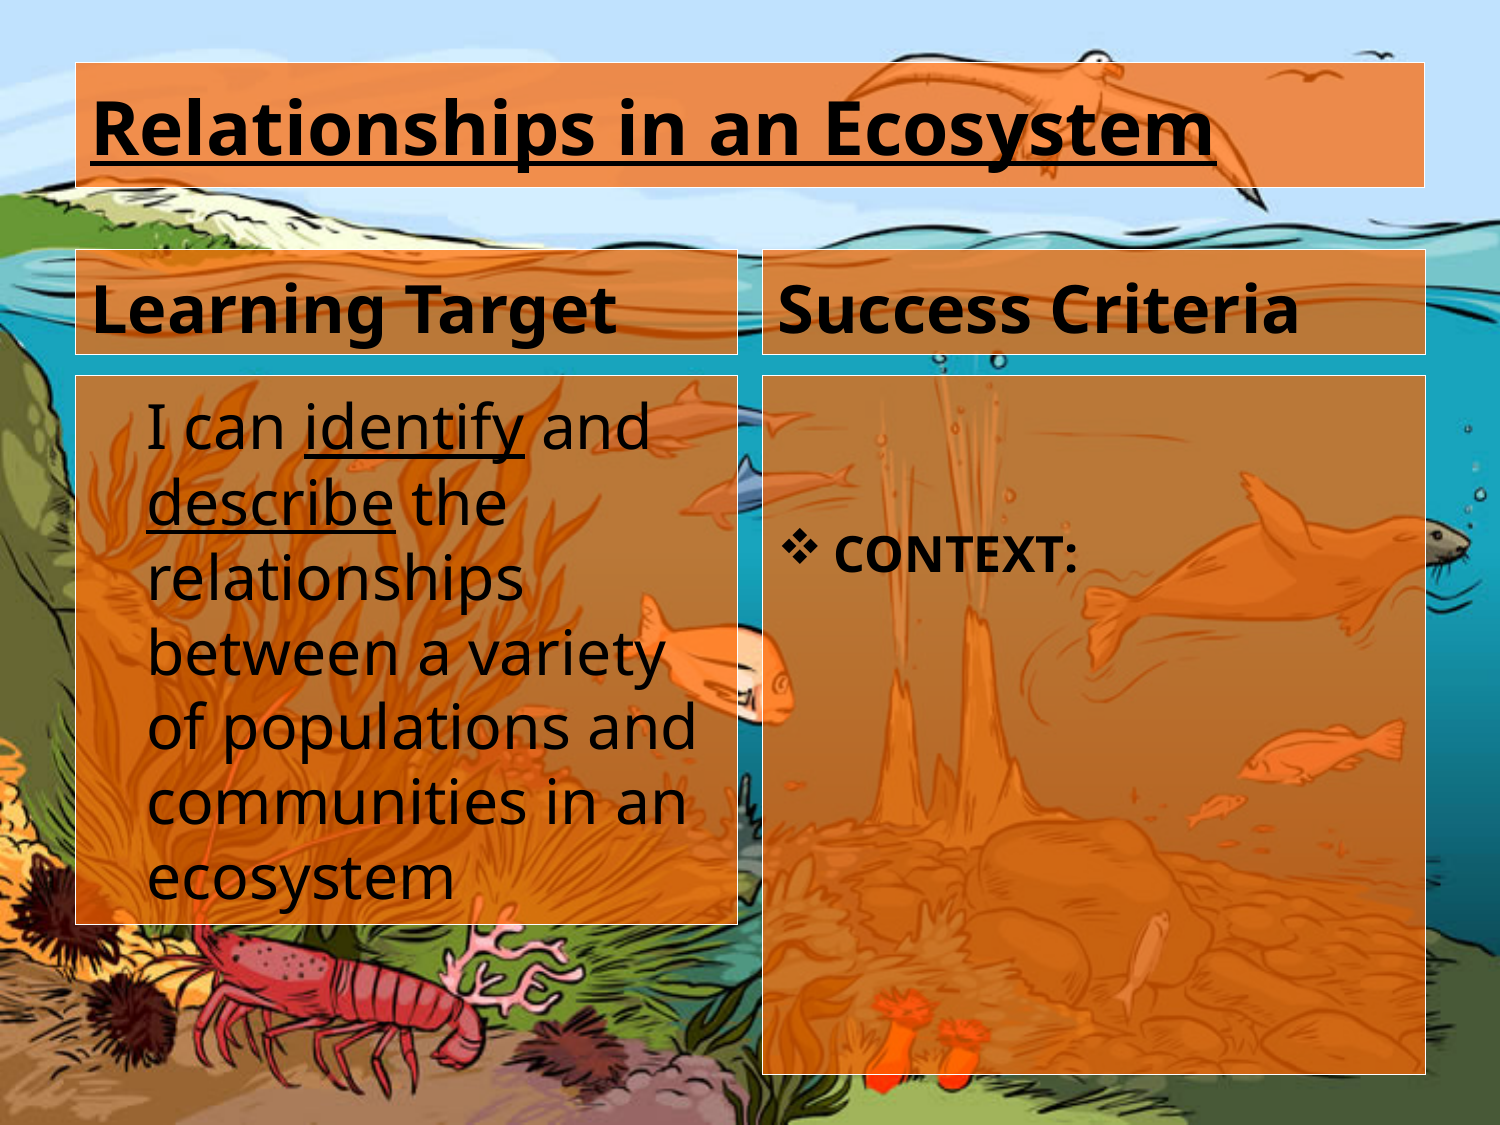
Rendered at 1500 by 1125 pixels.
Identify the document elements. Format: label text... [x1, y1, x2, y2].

picture [0, 0, 1500, 1125]
list CONTEXT: [762, 375, 1426, 1075]
list I can identify and describe the relationships between a variety of populations and communities in an ecosystem [75, 375, 738, 925]
list Success Criteria [762, 249, 1426, 355]
list Learning Target [75, 249, 738, 355]
title Relationships in an Ecosystem [75, 62, 1425, 188]
